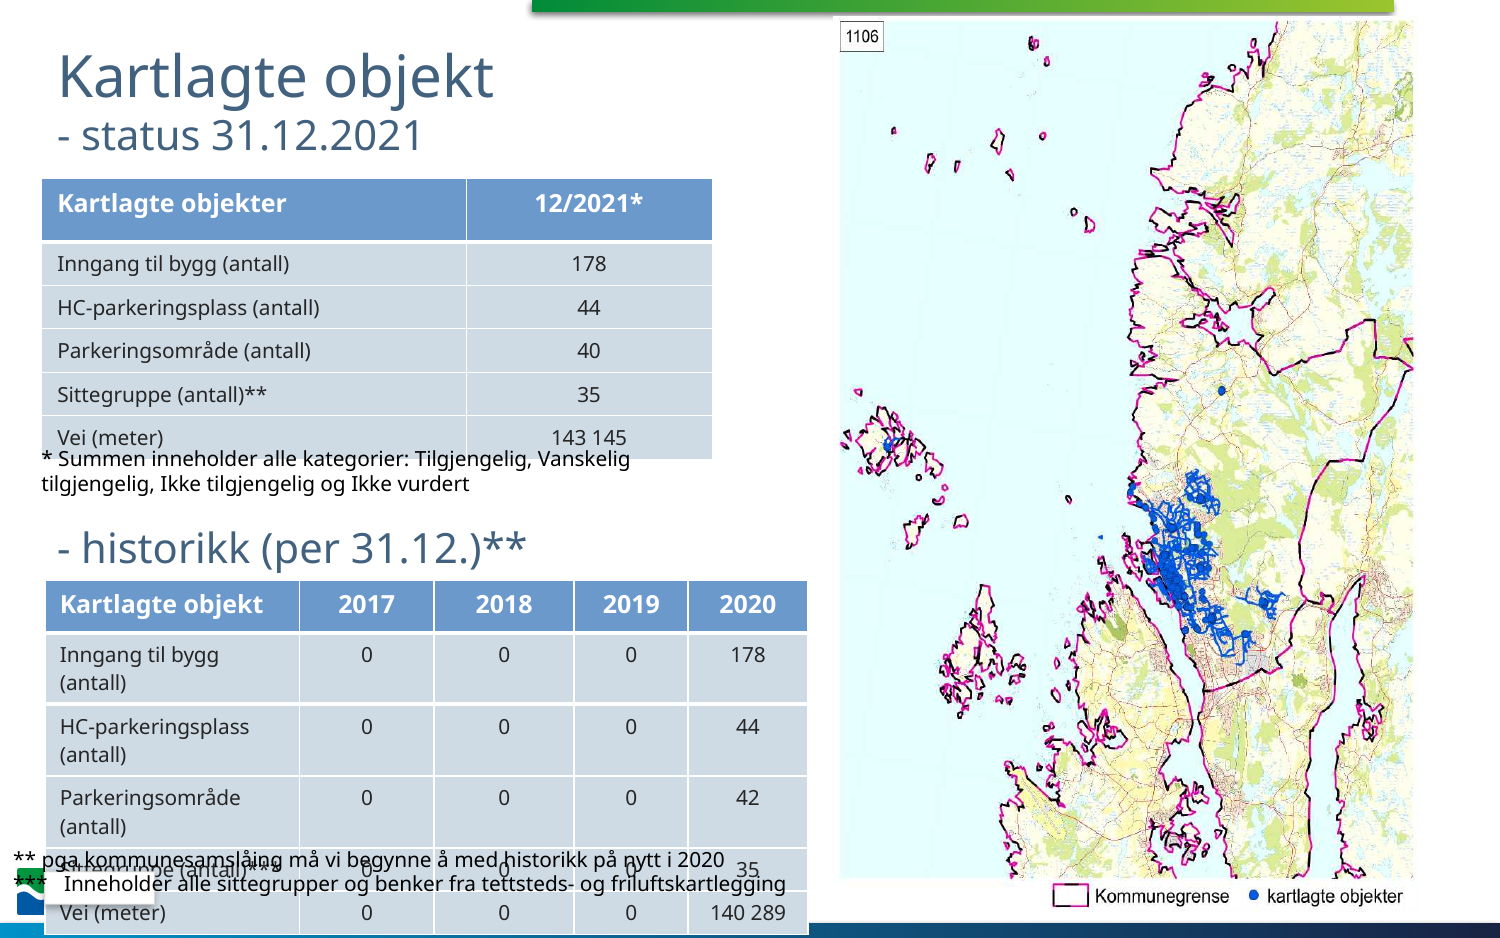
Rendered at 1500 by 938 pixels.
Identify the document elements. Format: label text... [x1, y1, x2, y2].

table_cell Sittegruppe (antall)** [42, 373, 466, 415]
table_header 2019 [575, 581, 687, 631]
table_cell 0 [300, 706, 433, 775]
table_header 2018 [435, 581, 573, 631]
table_header Kartlagte objekt [46, 581, 299, 631]
table_cell 44 [689, 706, 807, 775]
table_cell 40 [467, 329, 712, 372]
table_cell 143 145 [467, 416, 712, 459]
table_cell Vei (meter) [46, 904, 299, 934]
picture [833, 16, 1419, 913]
table_cell 0 [435, 777, 573, 838]
table_cell 44 [467, 286, 712, 328]
table_cell Inngang til bygg (antall) [46, 635, 299, 702]
table_cell 140 289 [689, 892, 807, 934]
text_box Kartlagte objekt - status 31.12.2021 [42, 24, 828, 167]
table_cell Inngang til bygg (antall) [42, 244, 466, 285]
table_cell 0 [300, 904, 433, 934]
table_cell Parkeringsområde (antall) [42, 329, 466, 372]
table_cell 35 [467, 373, 712, 415]
table_cell HC-parkeringsplass (antall) [46, 706, 299, 775]
table_cell 178 [467, 244, 712, 285]
table_cell 35 [802, 849, 807, 890]
text_box - historikk (per 31.12.)** [42, 496, 828, 580]
table_cell 0 [575, 635, 687, 702]
table_cell Vei (meter) [42, 416, 466, 438]
table_header 2017 [300, 581, 433, 631]
table_cell 0 [300, 777, 433, 838]
text_box ** pga kommunesamslåing må vi begynne å med historikk på nytt i 2020 *** Inneholder alle sittegrupper og benker fra tettsteds- og friluftskartlegging [0, 838, 802, 904]
table_cell HC-parkeringsplass (antall) [42, 286, 466, 328]
table_cell 0 [300, 635, 433, 702]
table_cell 0 [435, 635, 573, 702]
table_cell 0 [575, 706, 687, 775]
table_cell Parkeringsområde (antall) [46, 777, 299, 838]
text_box * Summen inneholder alle kategorier: Tilgjengelig, Vanskelig tilgjengelig, Ikke tilgjengelig og Ikke vurdert [26, 438, 711, 504]
table_cell 0 [435, 706, 573, 775]
table_cell 0 [575, 777, 687, 838]
table_cell 0 [575, 904, 687, 934]
table_cell 0 [435, 904, 573, 934]
table_header Kartlagte objekter [42, 179, 466, 240]
table_header 2020 [689, 581, 807, 631]
table_cell 42 [689, 777, 807, 847]
table_header 12/2021* [467, 179, 712, 240]
table_cell 178 [689, 635, 807, 702]
